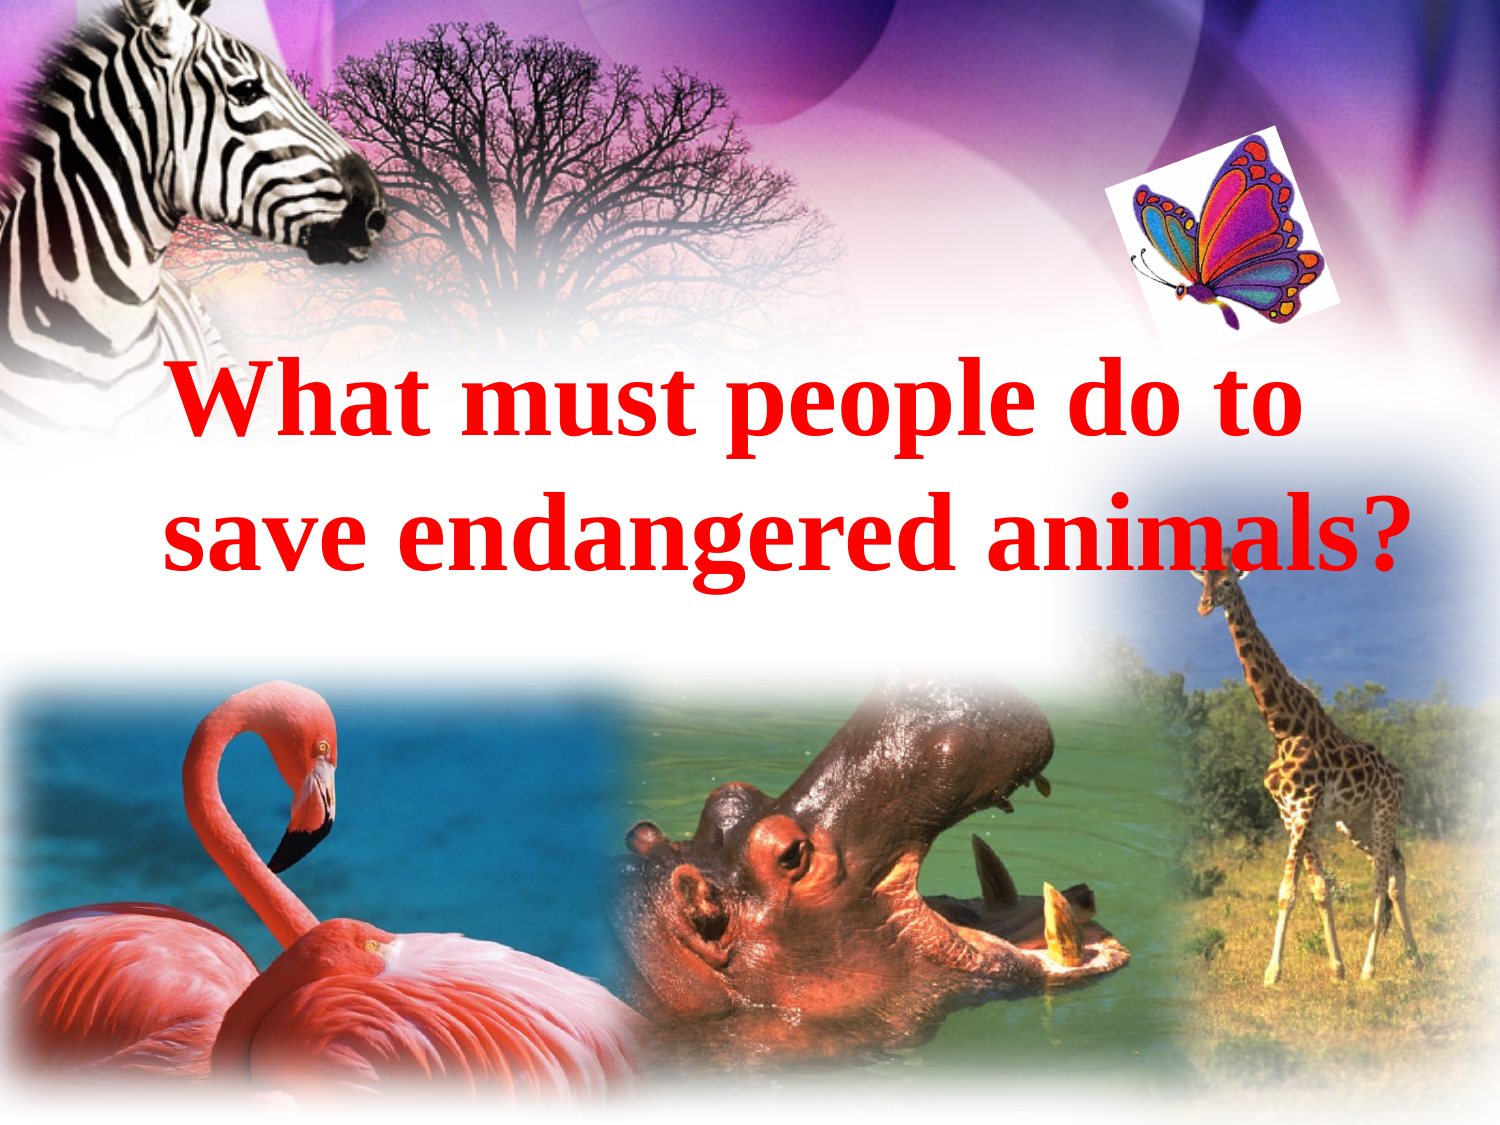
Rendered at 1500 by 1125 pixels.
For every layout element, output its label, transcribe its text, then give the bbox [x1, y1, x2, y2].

picture [0, 0, 1500, 1125]
text_box What must people do to save endangered animals? [147, 315, 1436, 601]
